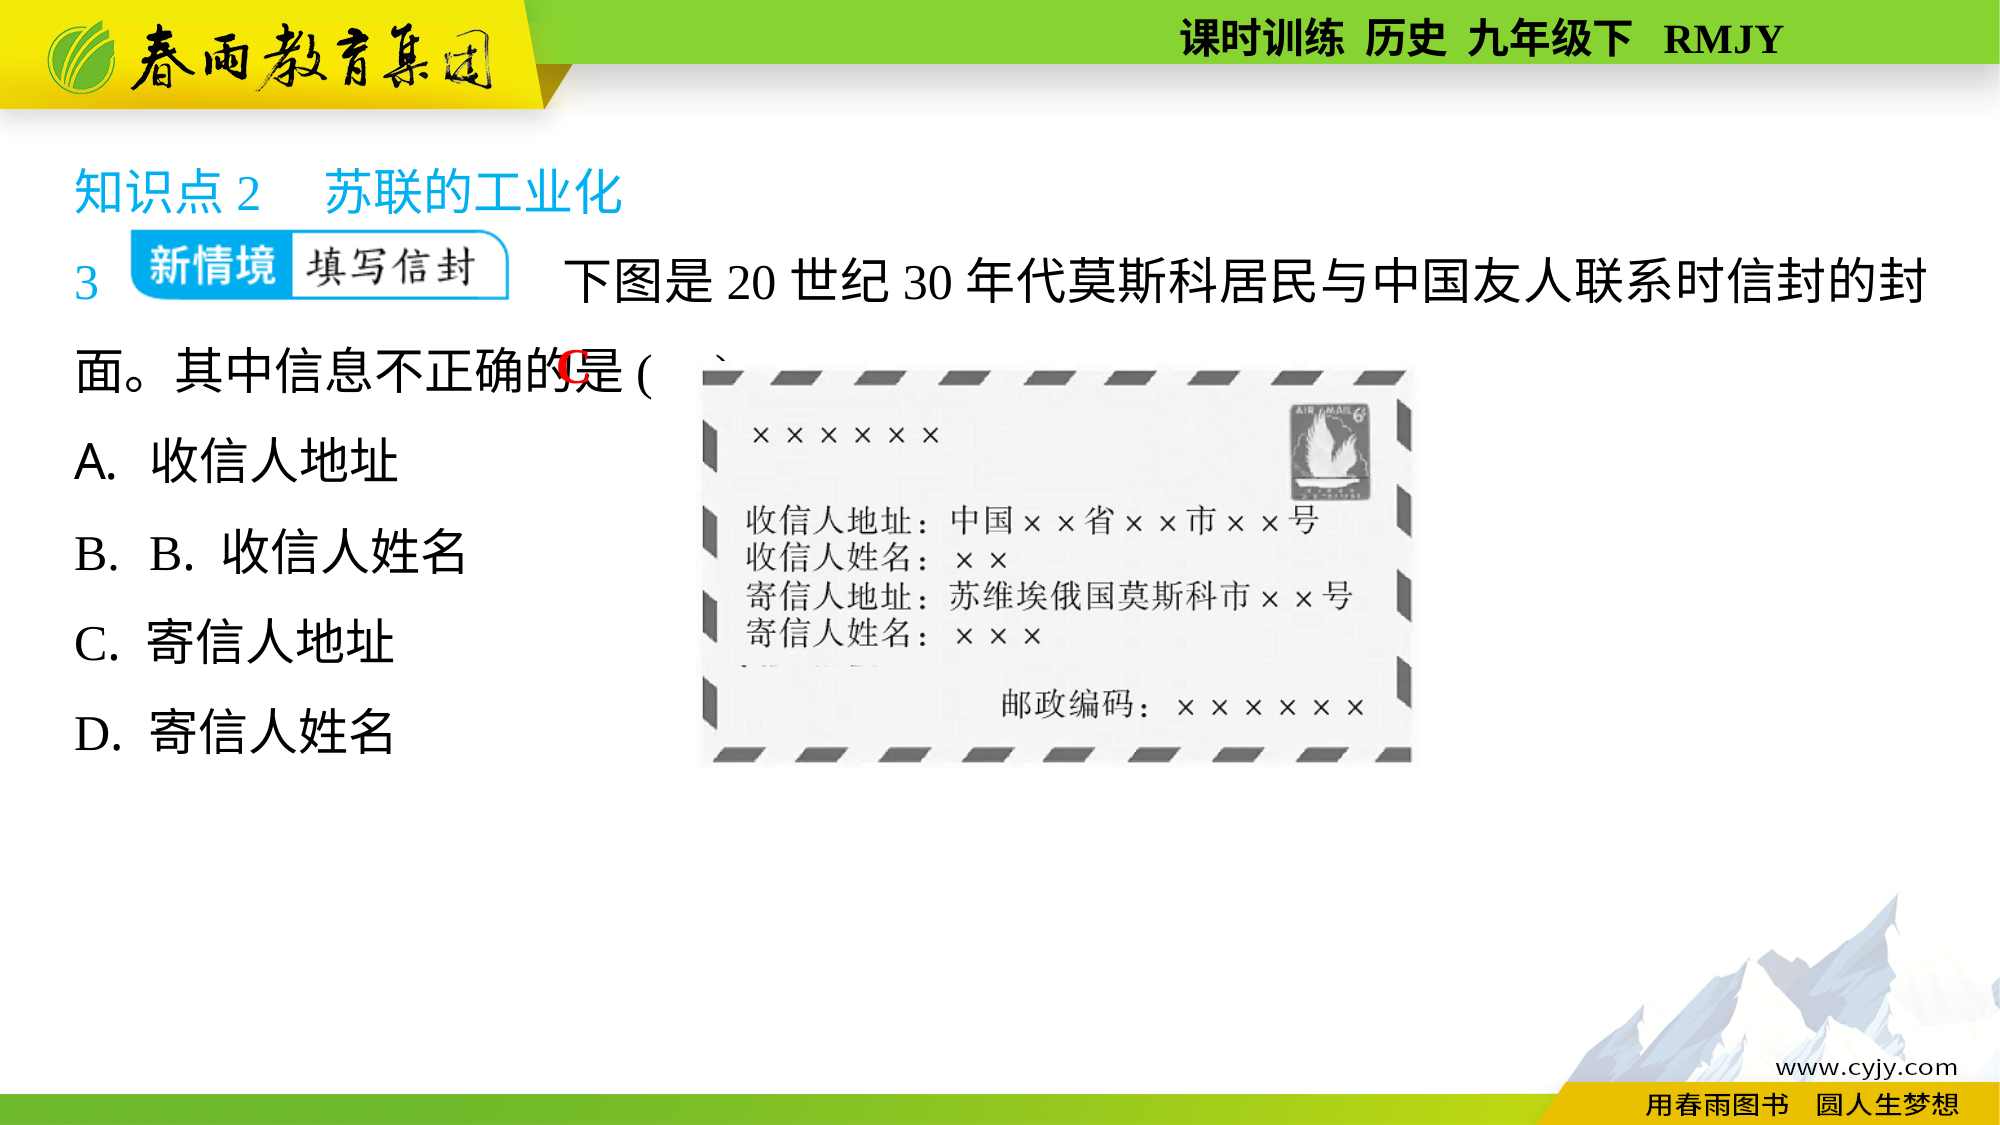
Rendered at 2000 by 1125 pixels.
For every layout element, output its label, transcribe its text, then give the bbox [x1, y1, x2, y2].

picture [0, 0, 2000, 1125]
text_box C [541, 326, 607, 401]
list 知识点2 苏联的工业化 3 下图是20世纪30年代莫斯科居民与中国友人联系时信封的封面。其中信息不正确的是( ) 收信人地址 B. 收信人姓名 C. 寄信人地址 D. 寄信人姓名 [59, 122, 1944, 774]
